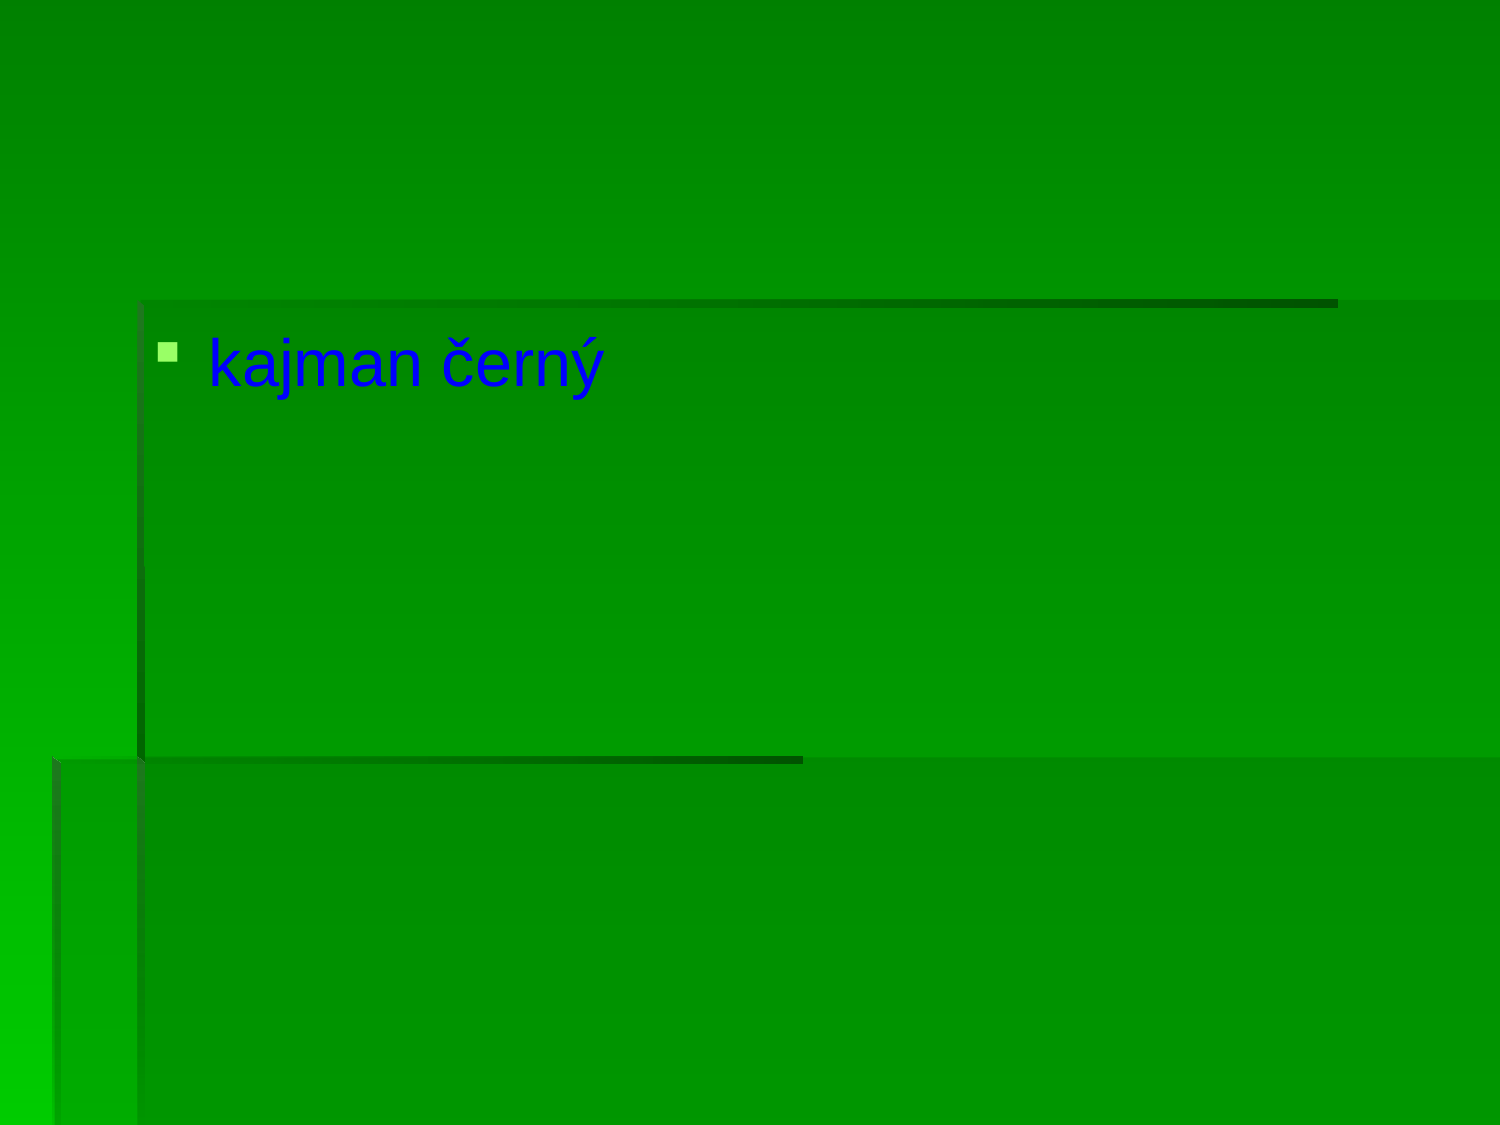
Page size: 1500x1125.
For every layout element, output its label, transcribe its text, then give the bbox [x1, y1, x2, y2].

list kajman černý [137, 312, 1452, 1001]
